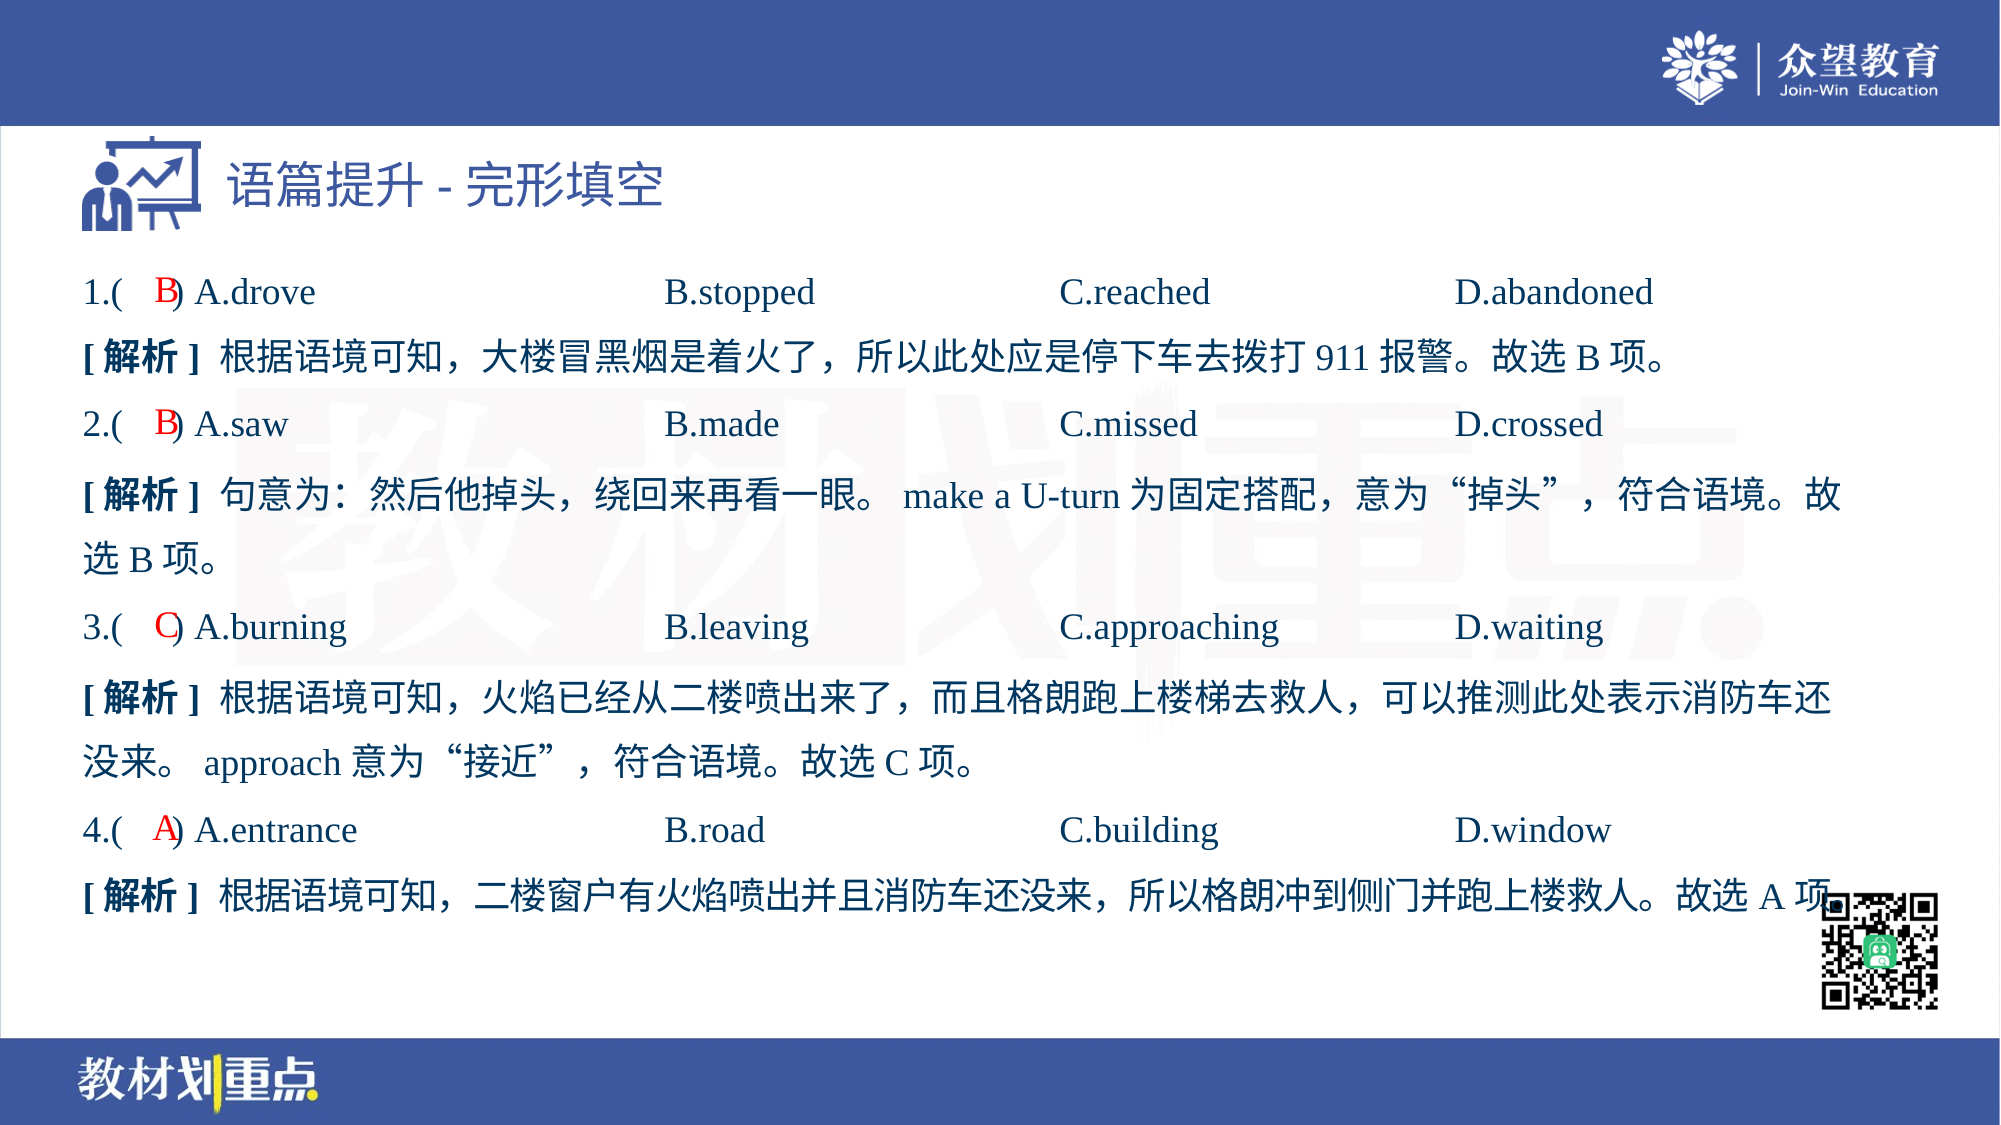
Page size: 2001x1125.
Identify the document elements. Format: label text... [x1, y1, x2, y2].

text_box A [138, 783, 193, 842]
text_box 2.( ) A.saw B.made C.missed D.crossed [82, 379, 1817, 438]
text_box B [140, 245, 193, 304]
text_box C [140, 580, 193, 639]
text_box [解析] 根据语境可知，火焰已经从二楼喷出来了，而且格朗跑上楼梯去救人，可以推测此处表示消防车还 没来。approach意为“接近”，符合语境。故选C项。 [82, 650, 1817, 777]
text_box B [140, 377, 193, 436]
text_box [解析] 句意为：然后他掉头，绕回来再看一眼。make a U-turn为固定搭配，意为“掉头”，符合语境。故 选B项。 [82, 446, 1817, 574]
text_box 4.( ) A.entrance B.road C.building D.window [82, 785, 1817, 844]
picture [0, 0, 2000, 1125]
text_box 1.( ) A.drove B.stopped C.reached D.abandoned [82, 247, 1817, 306]
text_box 3.( ) A.burning B.leaving C.approaching D.waiting [82, 582, 1817, 641]
text_box [解析] 根据语境可知，大楼冒黑烟是着火了，所以此处应是停下车去拨打911报警。故选B项。 [82, 313, 1817, 371]
text_box [解析] 根据语境可知，二楼窗户有火焰喷出并且消防车还没来，所以格朗冲到侧门并跑上楼救人。故选A项。 [82, 852, 1817, 910]
